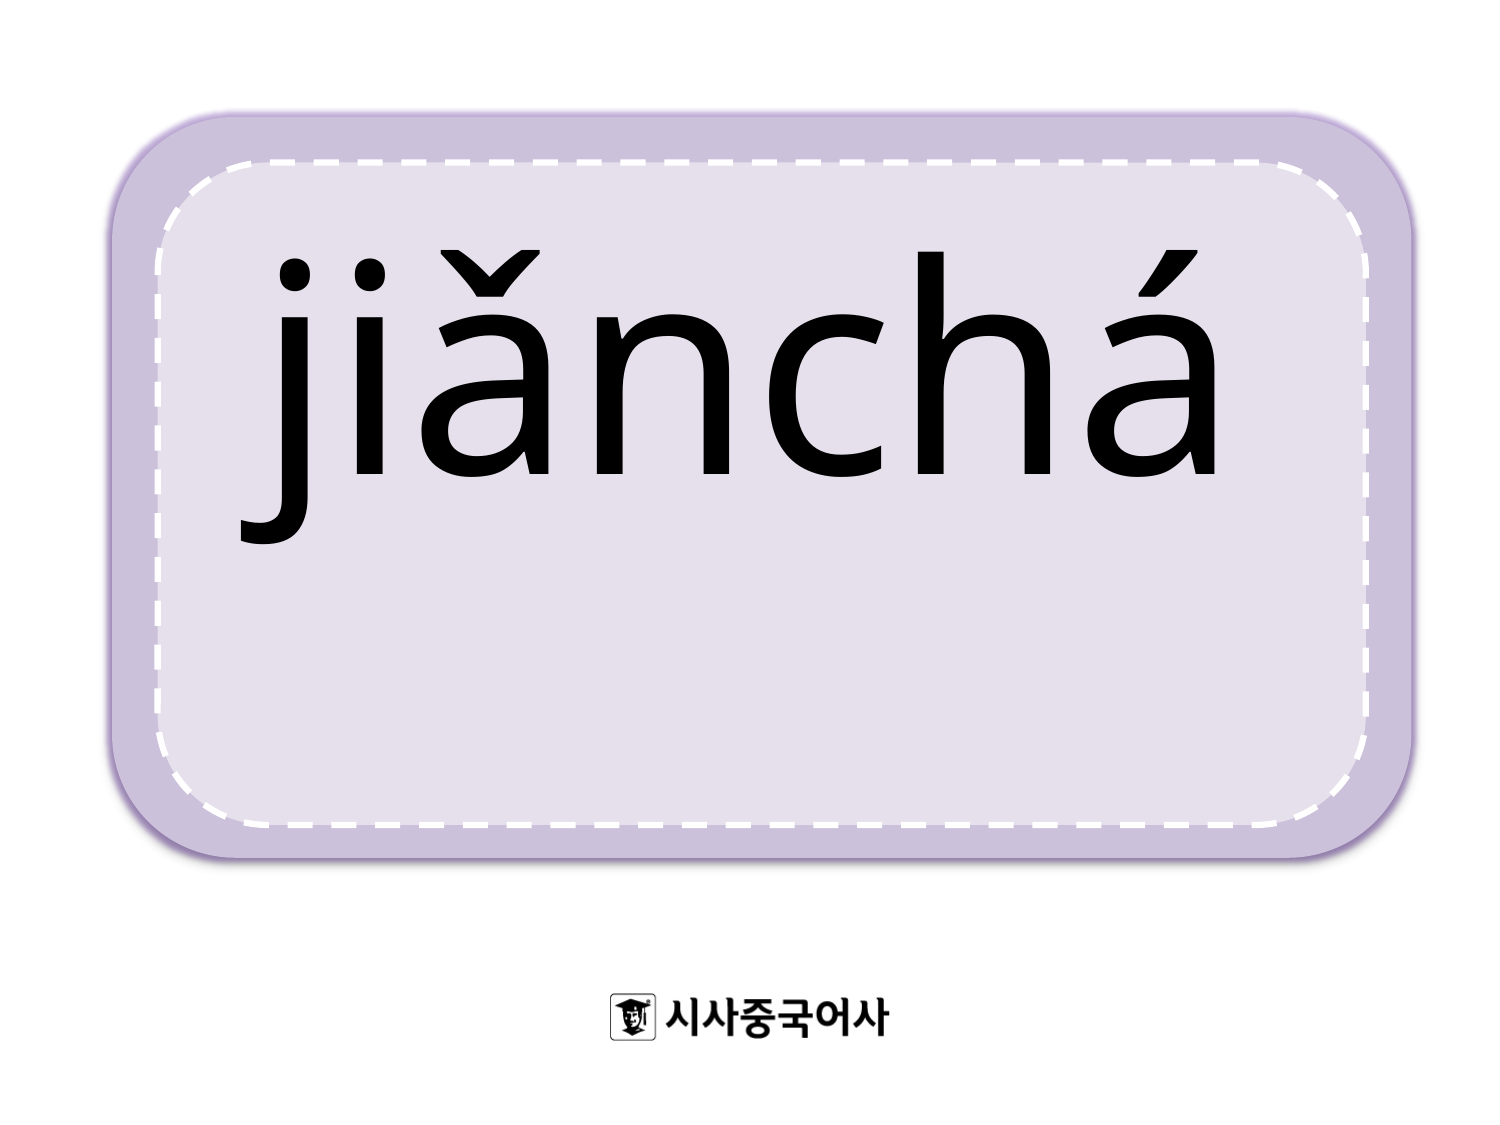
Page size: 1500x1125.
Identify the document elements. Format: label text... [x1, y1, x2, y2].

text_box jiǎnchá [171, 172, 1380, 836]
text_box [162, 160, 1371, 824]
picture [602, 987, 898, 1047]
